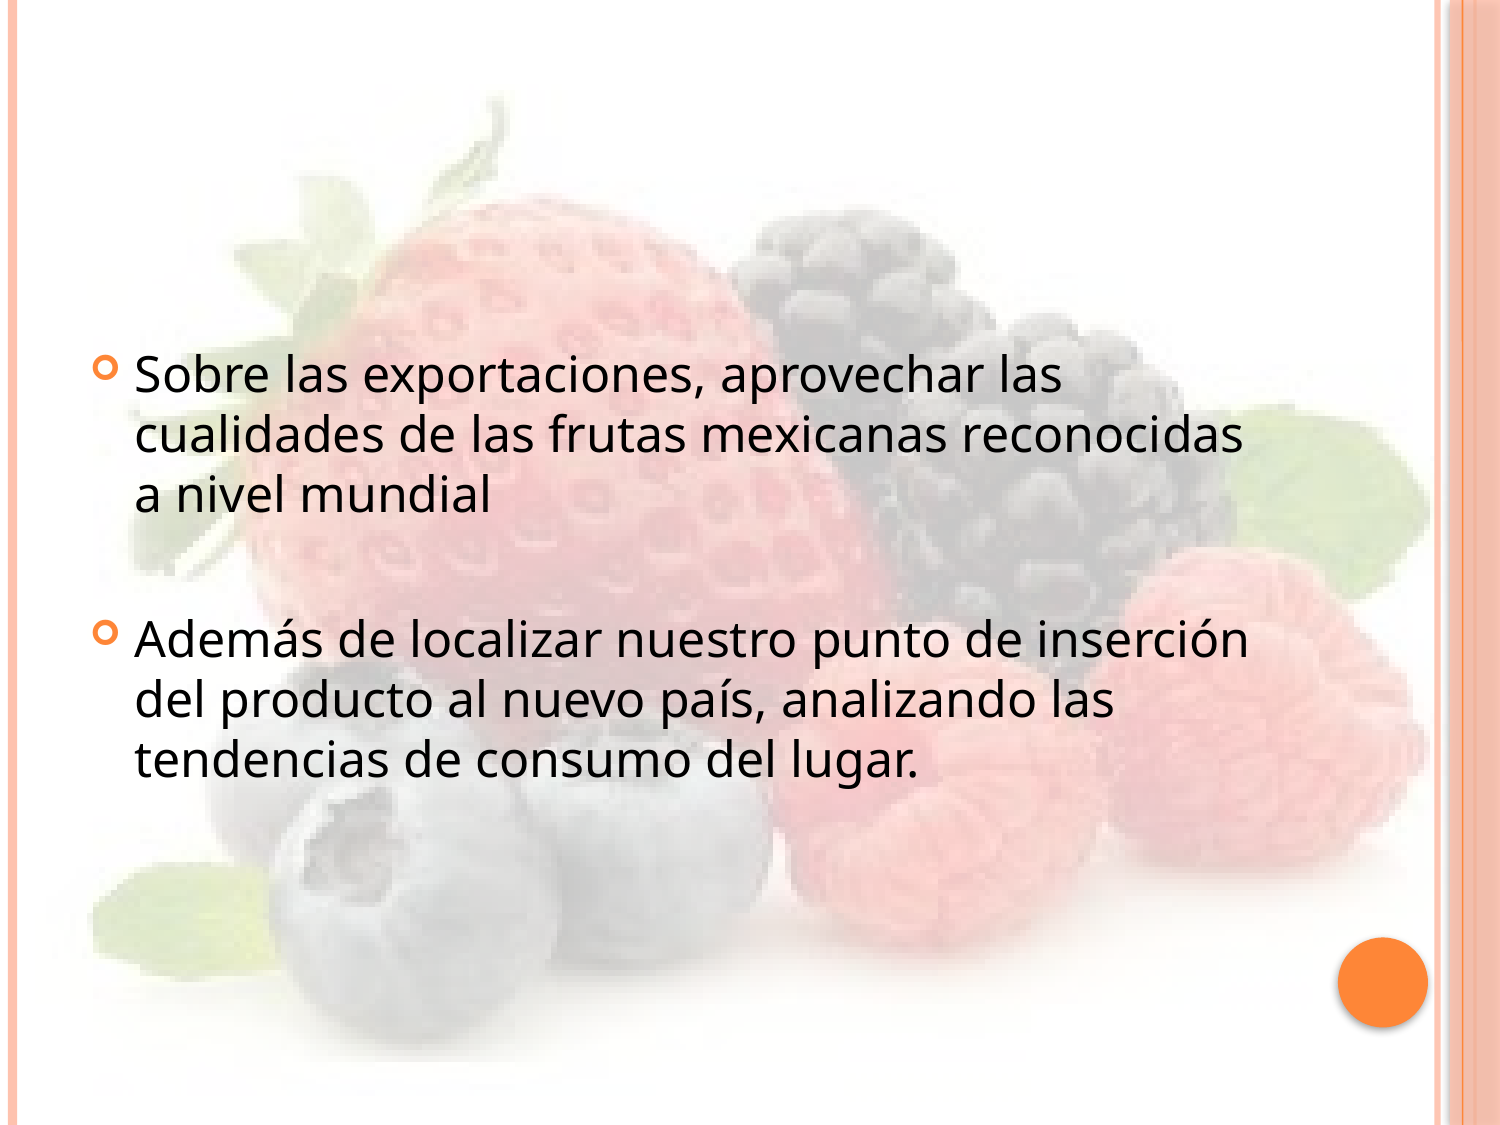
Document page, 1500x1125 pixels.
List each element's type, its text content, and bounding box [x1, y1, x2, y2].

list Sobre las exportaciones, aprovechar las cualidades de las frutas mexicanas reconocidas a nivel mundial Además de localizar nuestro punto de inserción del producto al nuevo país, analizando las tendencias de consumo del lugar. [75, 262, 1300, 1062]
